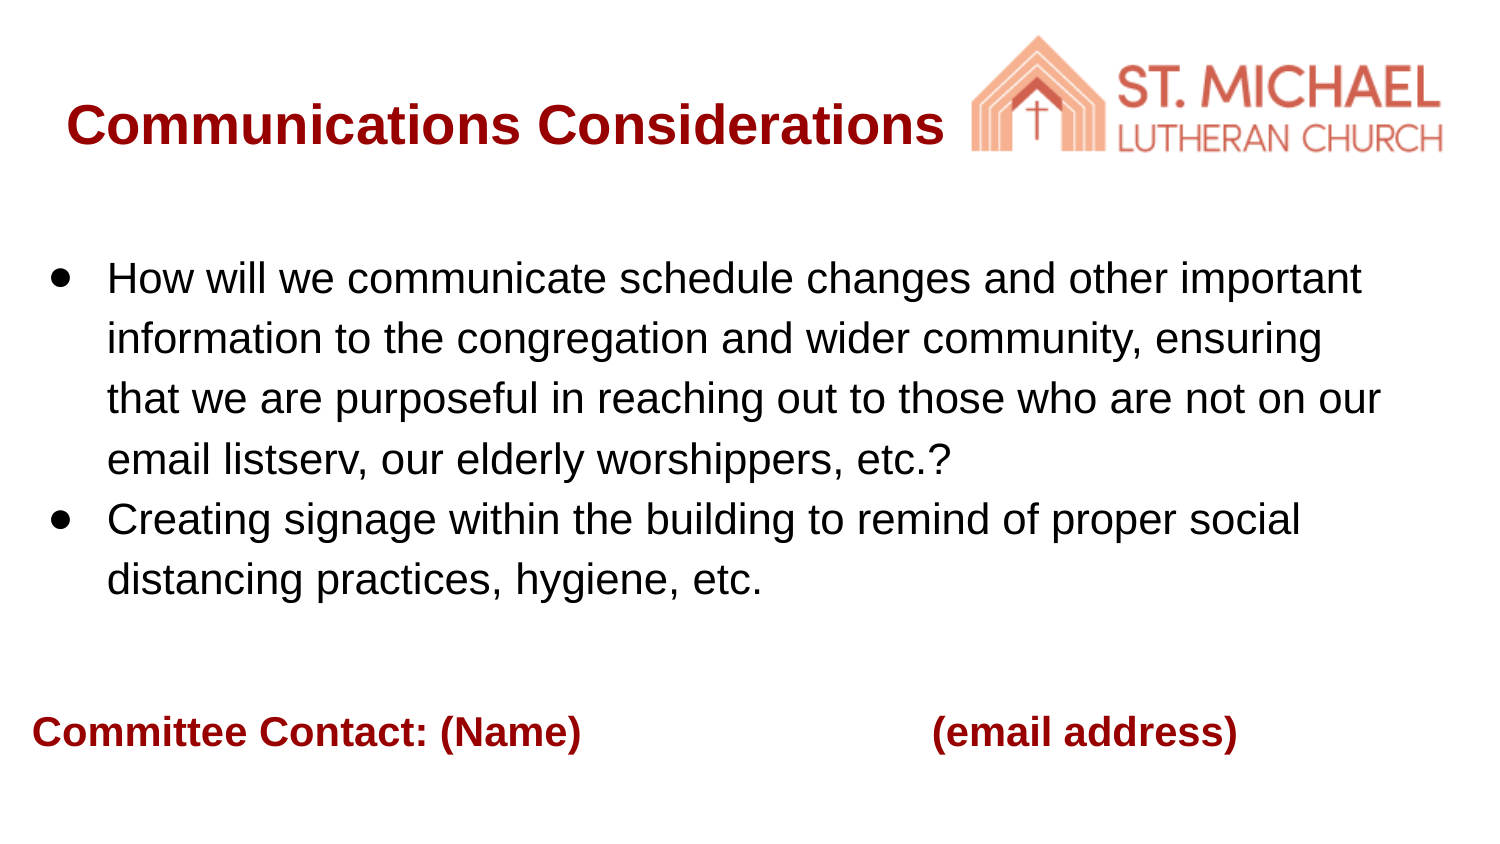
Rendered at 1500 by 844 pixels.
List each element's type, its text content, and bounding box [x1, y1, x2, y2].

picture [961, 22, 1450, 168]
list How will we communicate schedule changes and other important information to the congregation and wider community, ensuring that we are purposeful in reaching out to those who are not on our email listserv, our elderly worshippers, etc.? Creating signage within the building to remind of proper social distancing practices, hygiene, etc. Committee Contact: (Name) (email address) [16, 226, 1415, 787]
title Communications Considerations [51, 72, 956, 167]
